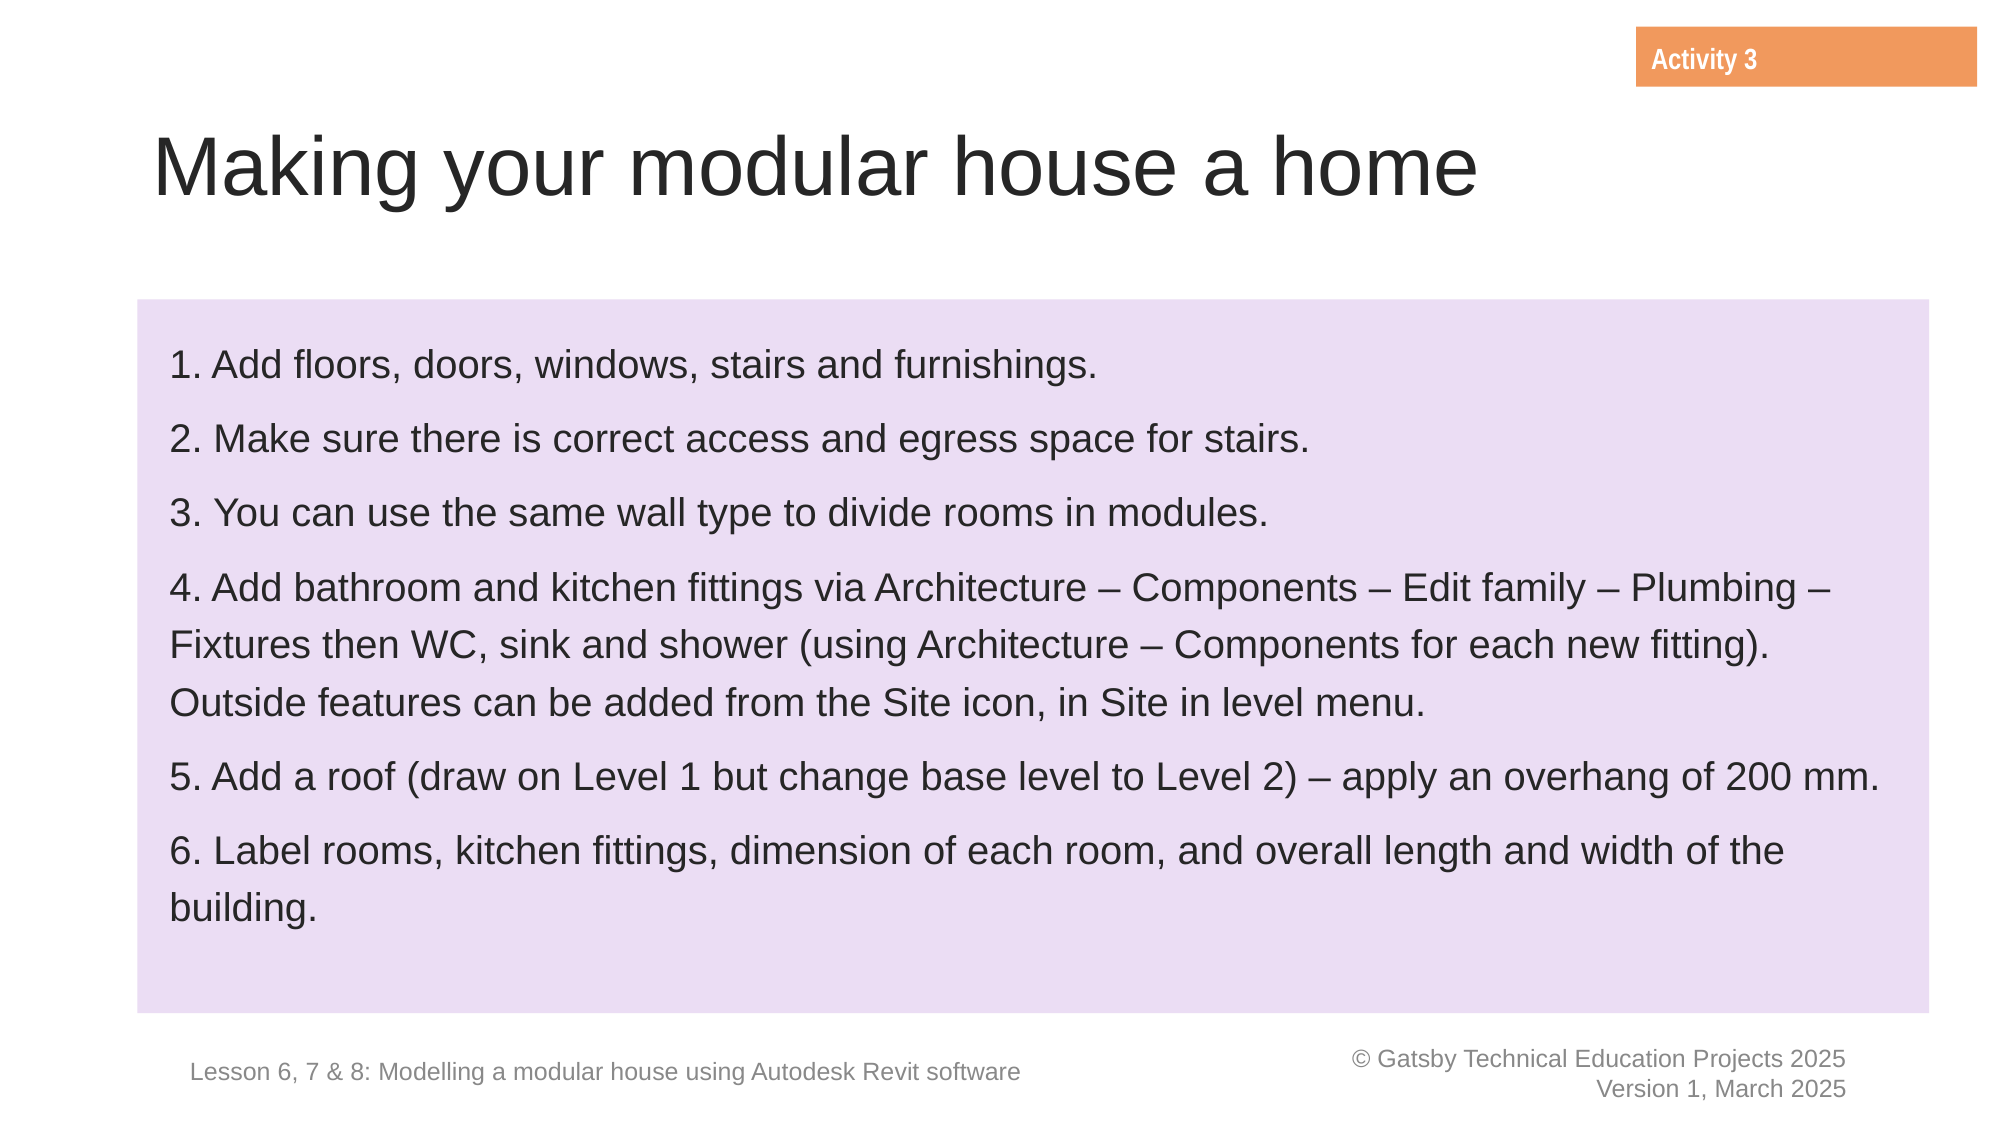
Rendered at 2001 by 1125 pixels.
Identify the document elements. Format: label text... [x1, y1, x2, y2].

list 1. Add floors, doors, windows, stairs and furnishings. 2. Make sure there is correct access and egress space for stairs. 3. You can use the same wall type to divide rooms in modules. 4. Add bathroom and kitchen fittings via Architecture – Components – Edit family – Plumbing – Fixtures then WC, sink and shower (using Architecture – Components for each new fitting). Outside features can be added from the Site icon, in Site in level menu. 5. Add a roof (draw on Level 1 but change base level to Level 2) – apply an overhang of 200 mm. 6. Label rooms, kitchen fittings, dimension of each room, and overall length and width of the building. [137, 299, 1930, 1014]
list Activity 3 [1636, 26, 1978, 87]
title Making your modular house a home [137, 59, 1863, 278]
list Lesson 6, 7 & 8: Modelling a modular house using Autodesk Revit software [137, 1042, 1075, 1096]
